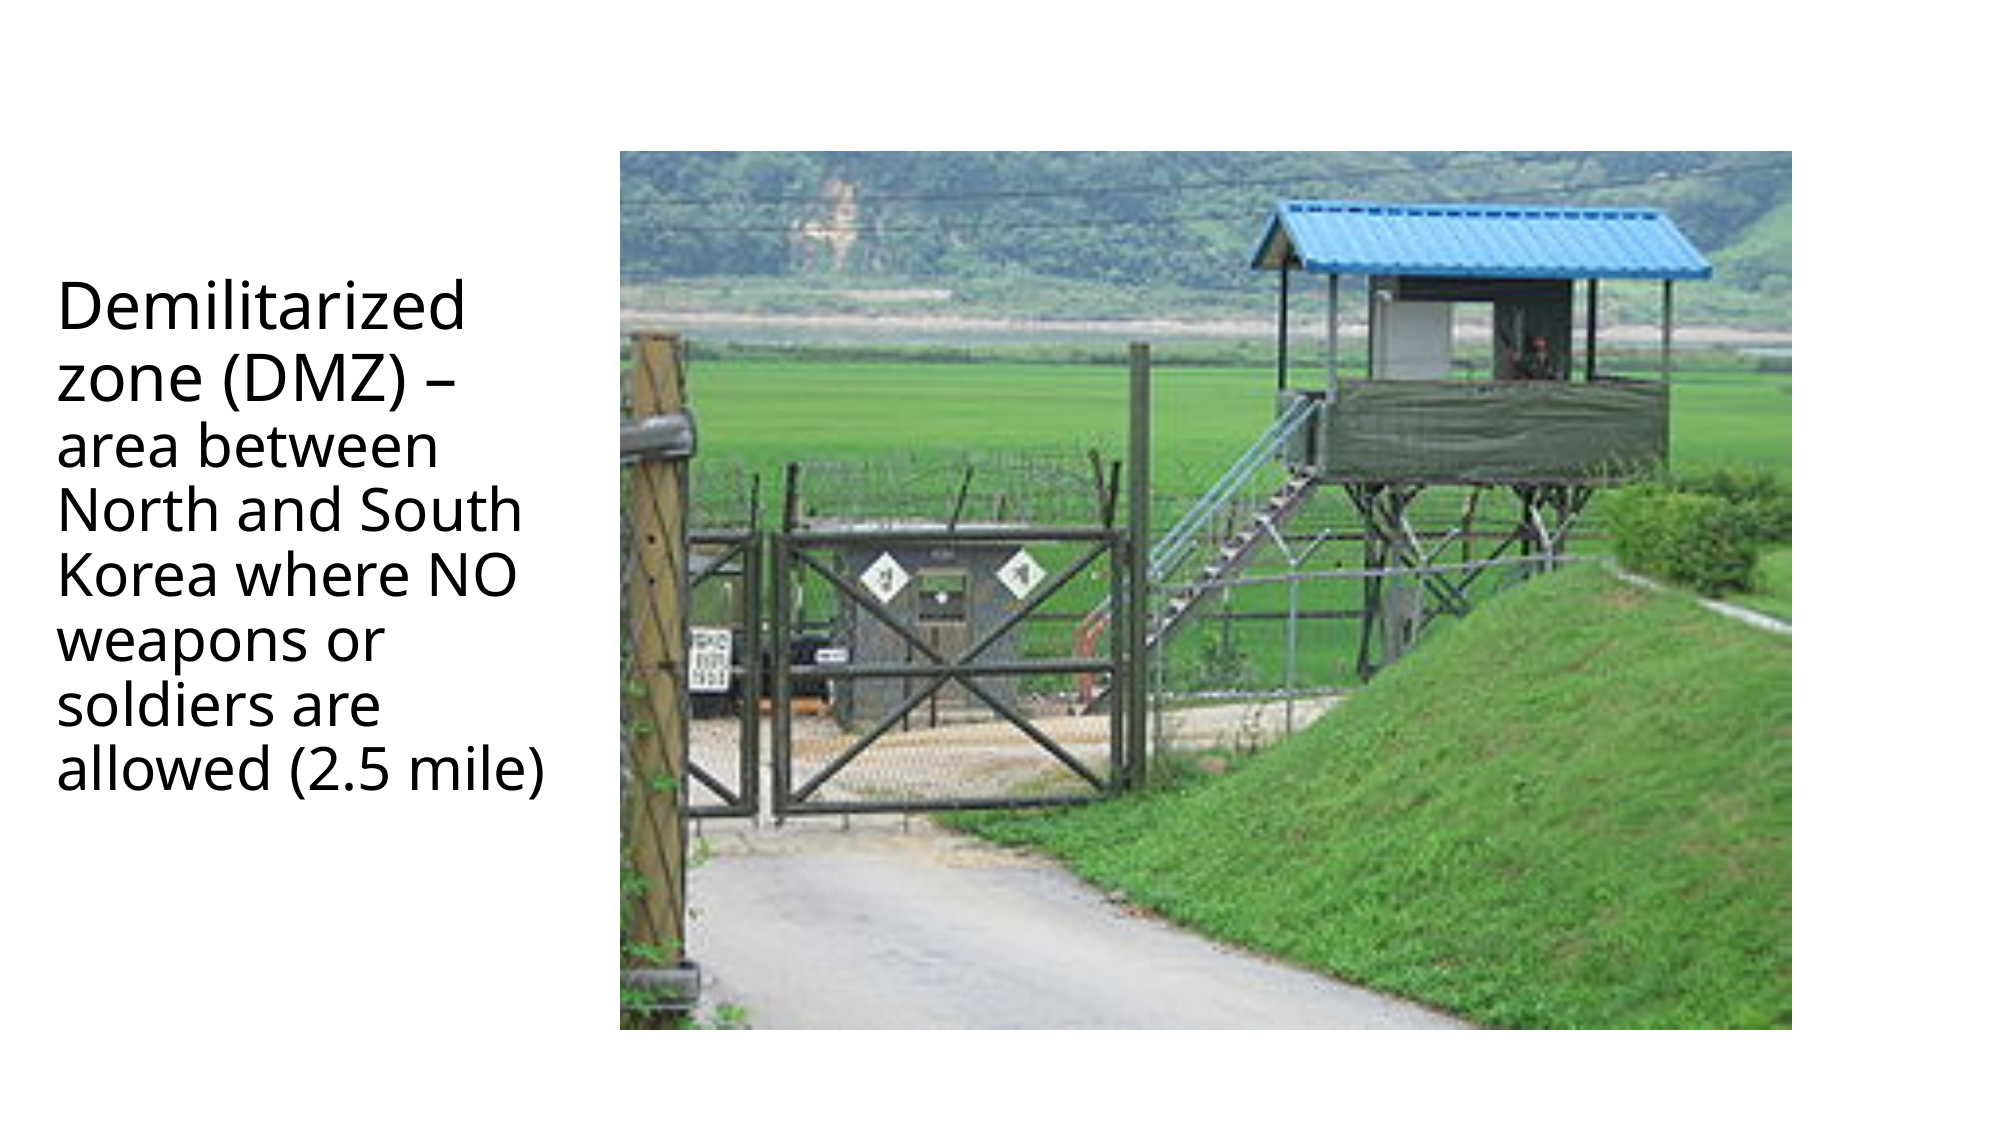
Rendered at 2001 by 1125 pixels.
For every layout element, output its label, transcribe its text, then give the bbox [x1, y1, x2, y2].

title Demilitarized zone (DMZ) – area between North and South Korea where NO weapons or soldiers are allowed (2.5 mile) [41, 241, 582, 836]
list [620, 151, 1792, 1031]
